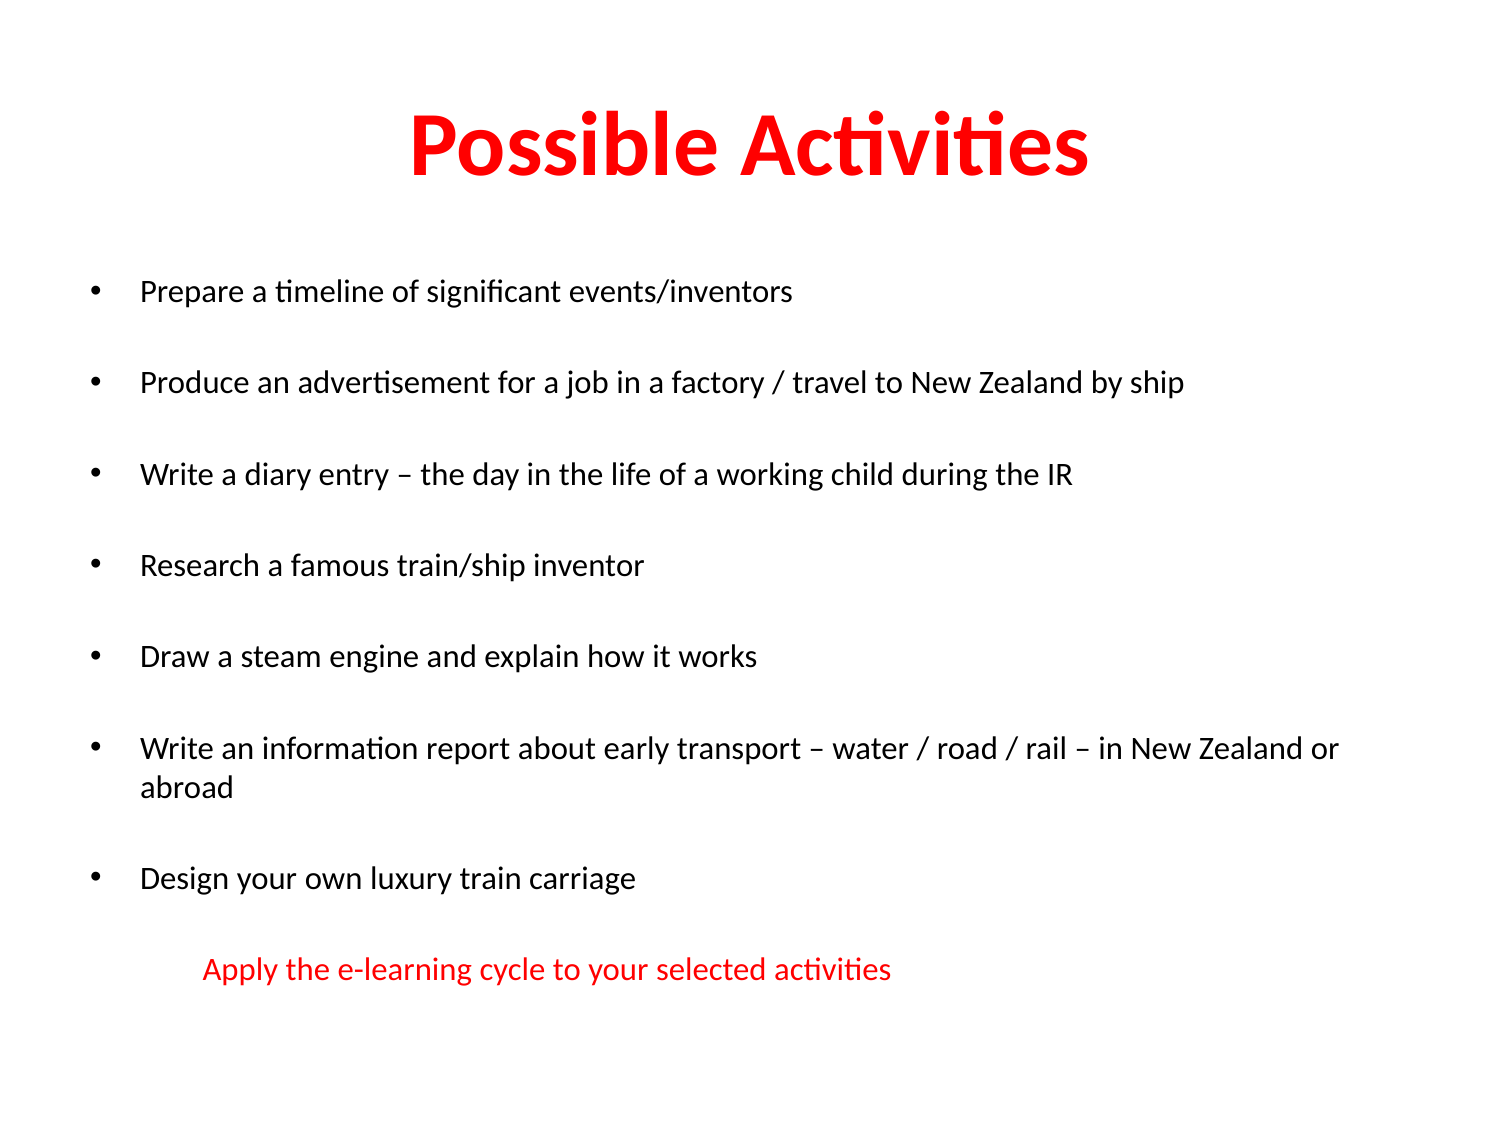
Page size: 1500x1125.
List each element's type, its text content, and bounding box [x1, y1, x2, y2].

list Prepare a timeline of significant events/inventors Produce an advertisement for a job in a factory / travel to New Zealand by ship Write a diary entry – the day in the life of a working child during the IR Research a famous train/ship inventor Draw a steam engine and explain how it works Write an information report about early transport – water / road / rail – in New Zealand or abroad Design your own luxury train carriage Apply the e-learning cycle to your selected activities [75, 262, 1425, 1005]
title Possible Activities [75, 45, 1425, 233]
